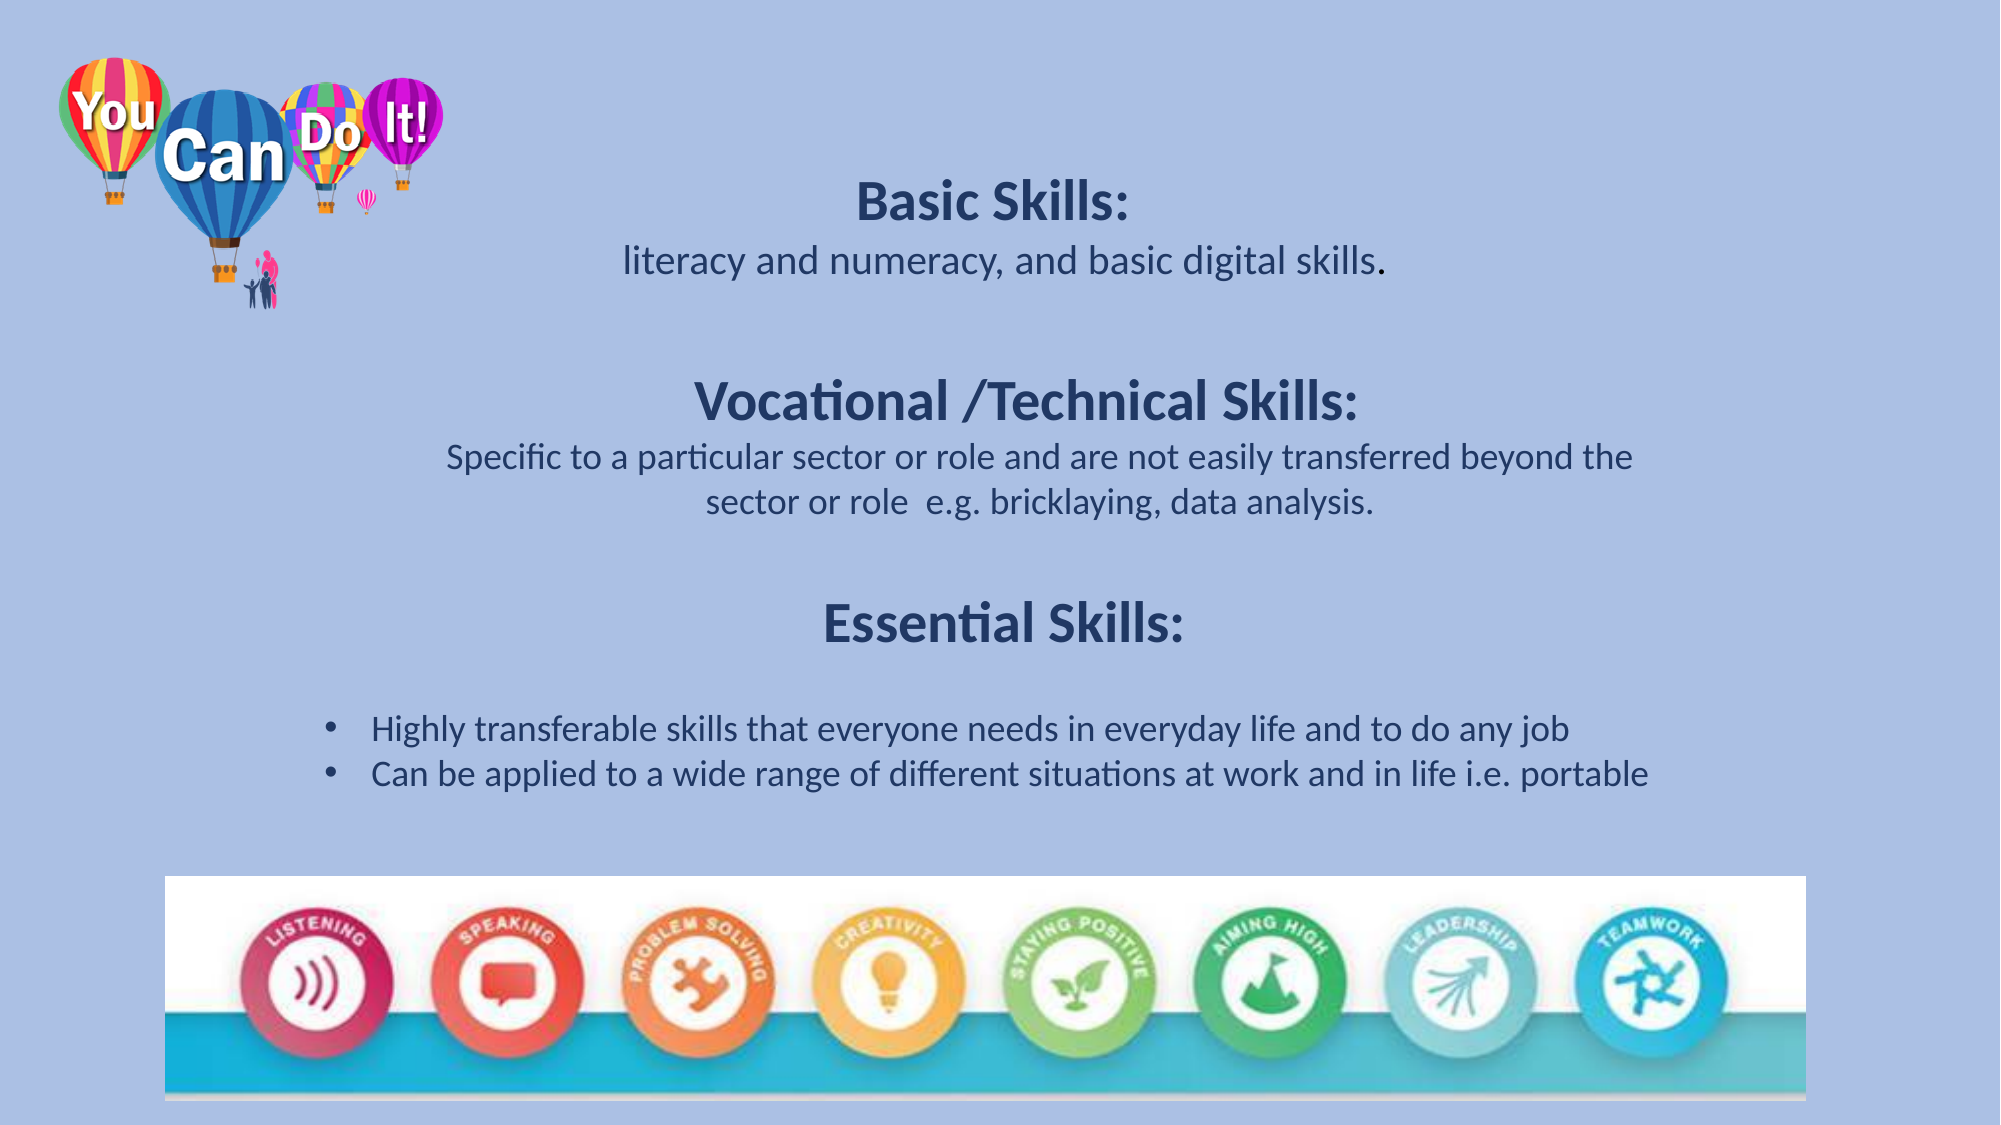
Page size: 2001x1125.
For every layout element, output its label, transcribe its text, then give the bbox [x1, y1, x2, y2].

picture [165, 876, 1806, 1101]
text_box Vocational /Technical Skills: Specific to a particular sector or role and are not easily transferred beyond the sector or role e.g. bricklaying, data analysis. [410, 354, 1671, 575]
text_box Basic Skills: literacy and numeracy, and basic digital skills. [459, 105, 1806, 340]
picture [41, 52, 459, 343]
text_box Essential Skills: Highly transferable skills that everyone needs in everyday life and to do any job Can be applied to a wide range of different situations at work and in life i.e. portable [309, 576, 1714, 876]
